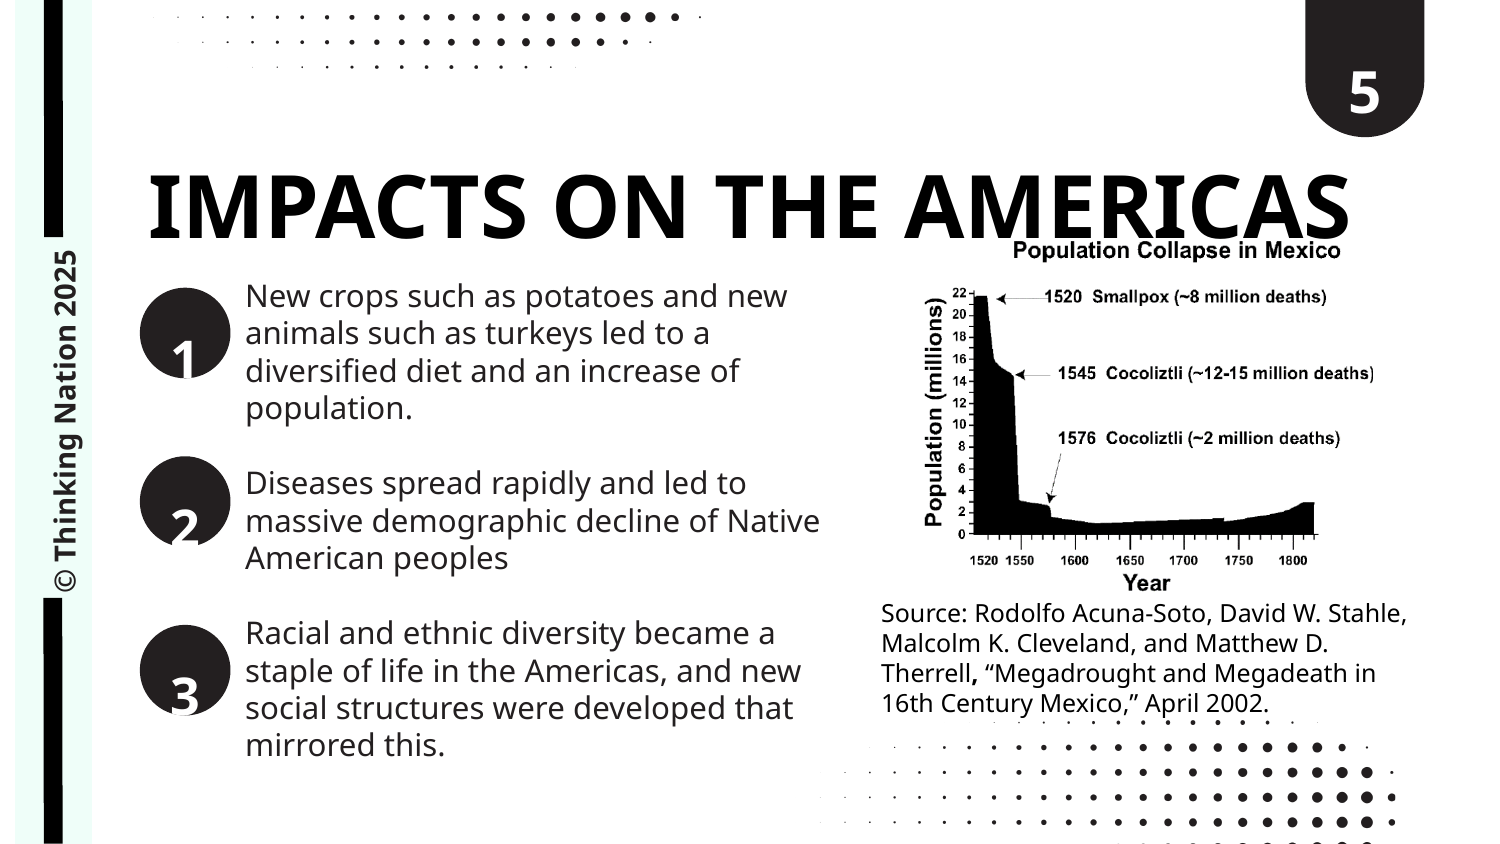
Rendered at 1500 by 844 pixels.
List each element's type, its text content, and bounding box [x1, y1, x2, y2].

text_box Source: Rodolfo Acuna-Soto, David W. Stahle, Malcolm K. Cleveland, and Matthew D. Therrell, “Megadrought and Megadeath in 16th Century Mexico,” April 2002. [865, 582, 1429, 689]
text_box [128, 0, 729, 69]
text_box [139, 613, 838, 766]
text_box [14, 0, 93, 844]
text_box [139, 275, 838, 428]
text_box IMPACTS ON THE AMERICAS [97, 109, 1416, 257]
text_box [139, 455, 838, 578]
text_box [795, 720, 1396, 844]
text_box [1300, 0, 1430, 138]
picture [921, 240, 1373, 592]
